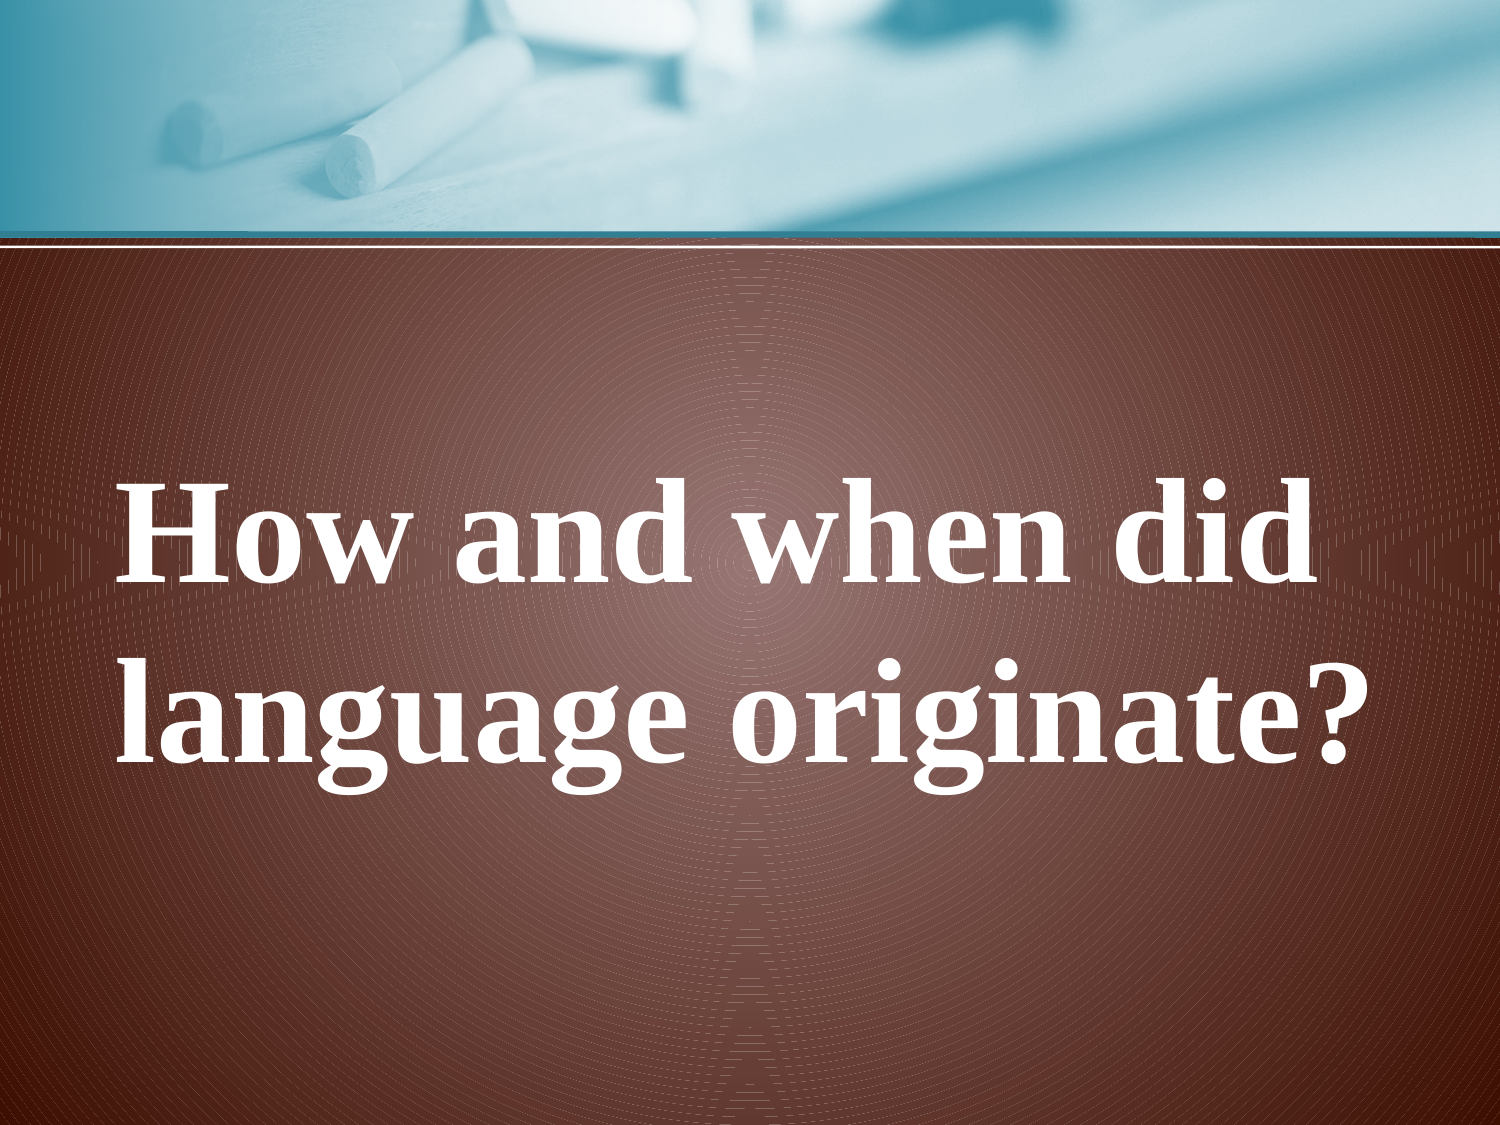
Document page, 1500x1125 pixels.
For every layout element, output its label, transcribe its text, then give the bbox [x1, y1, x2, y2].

list How and when did language originate? [99, 425, 1450, 875]
